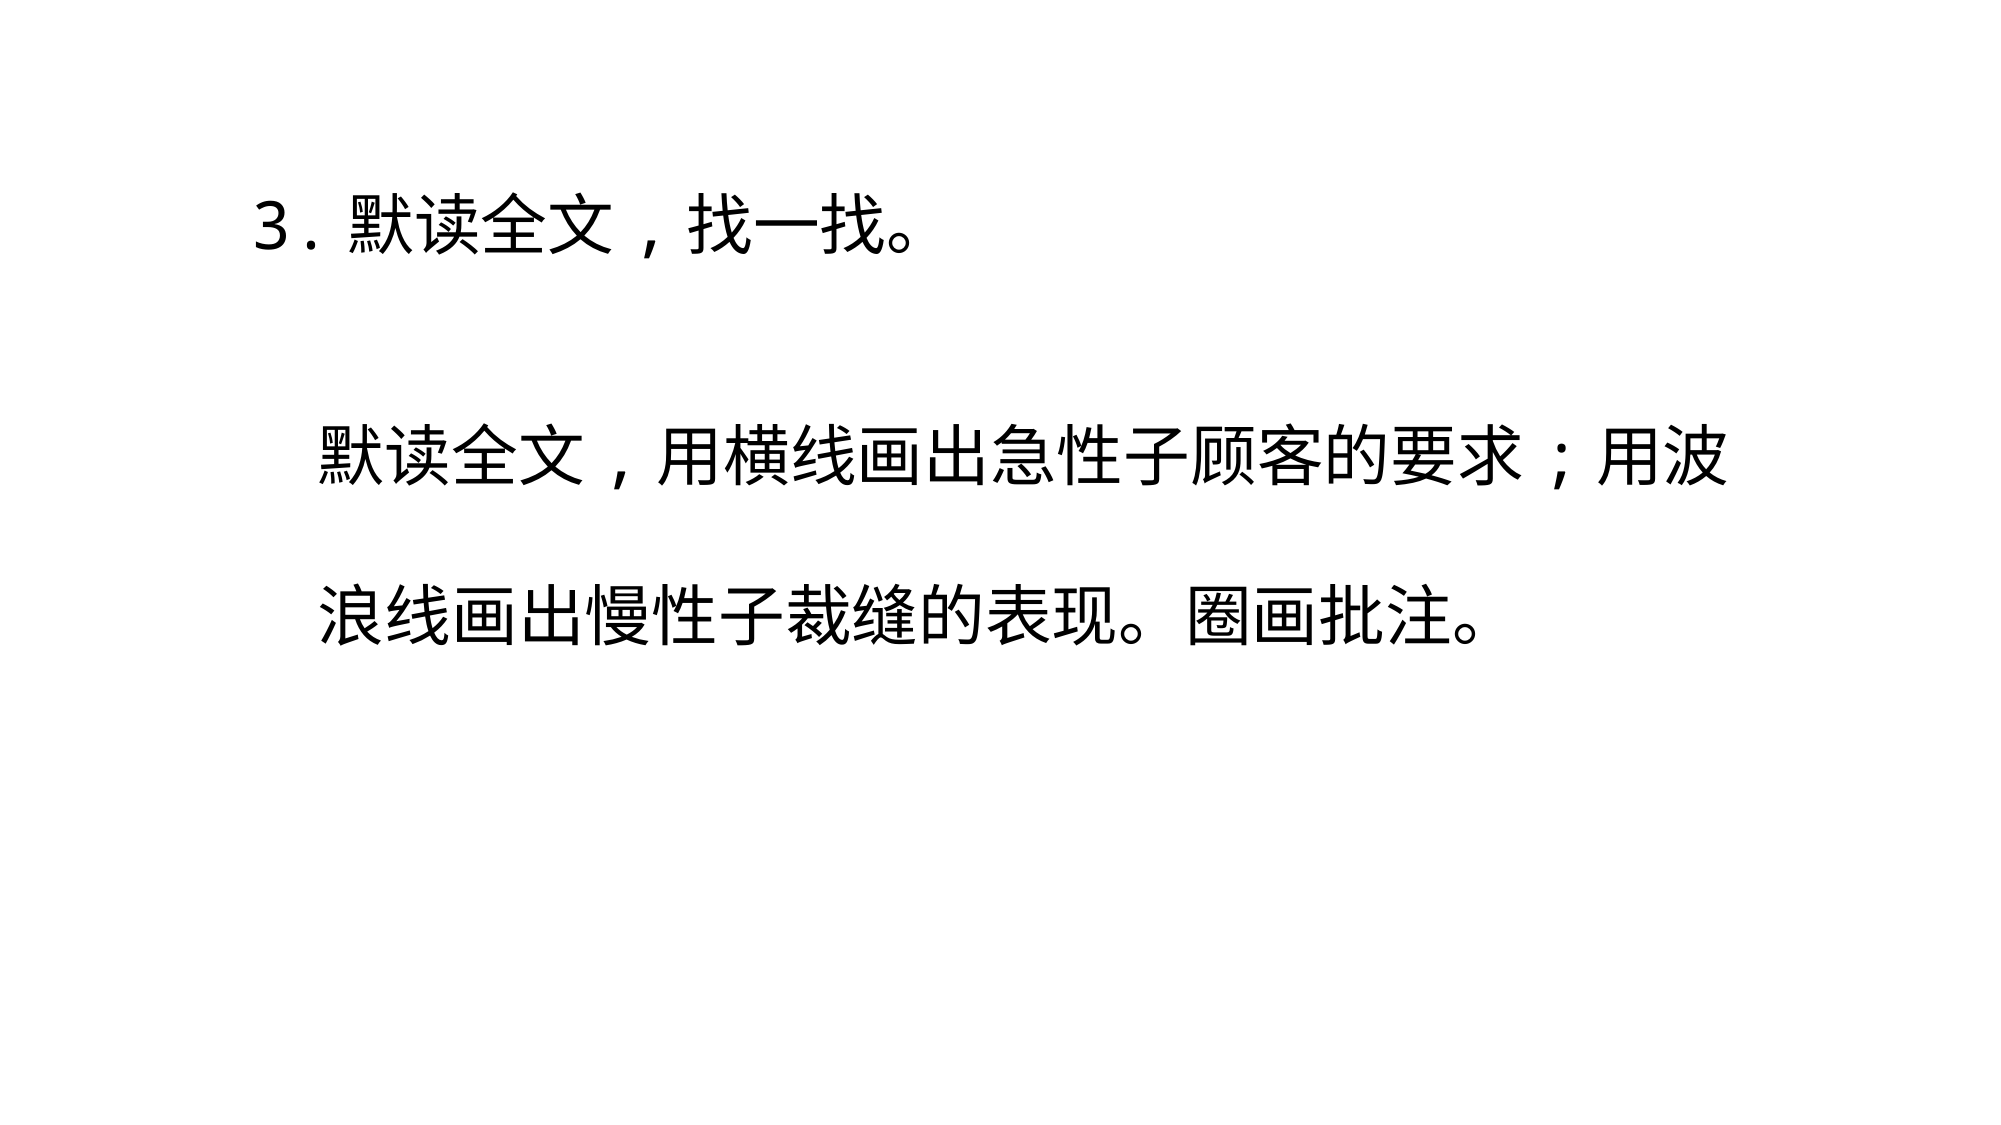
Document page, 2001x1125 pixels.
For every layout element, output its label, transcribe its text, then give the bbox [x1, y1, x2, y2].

text_box 3.默读全文,找一找。 [236, 175, 969, 271]
text_box 默读全文,用横线画出急性子顾客的要求;用波浪线画出慢性子裁缝的表现。圈画批注。 [303, 326, 1756, 661]
